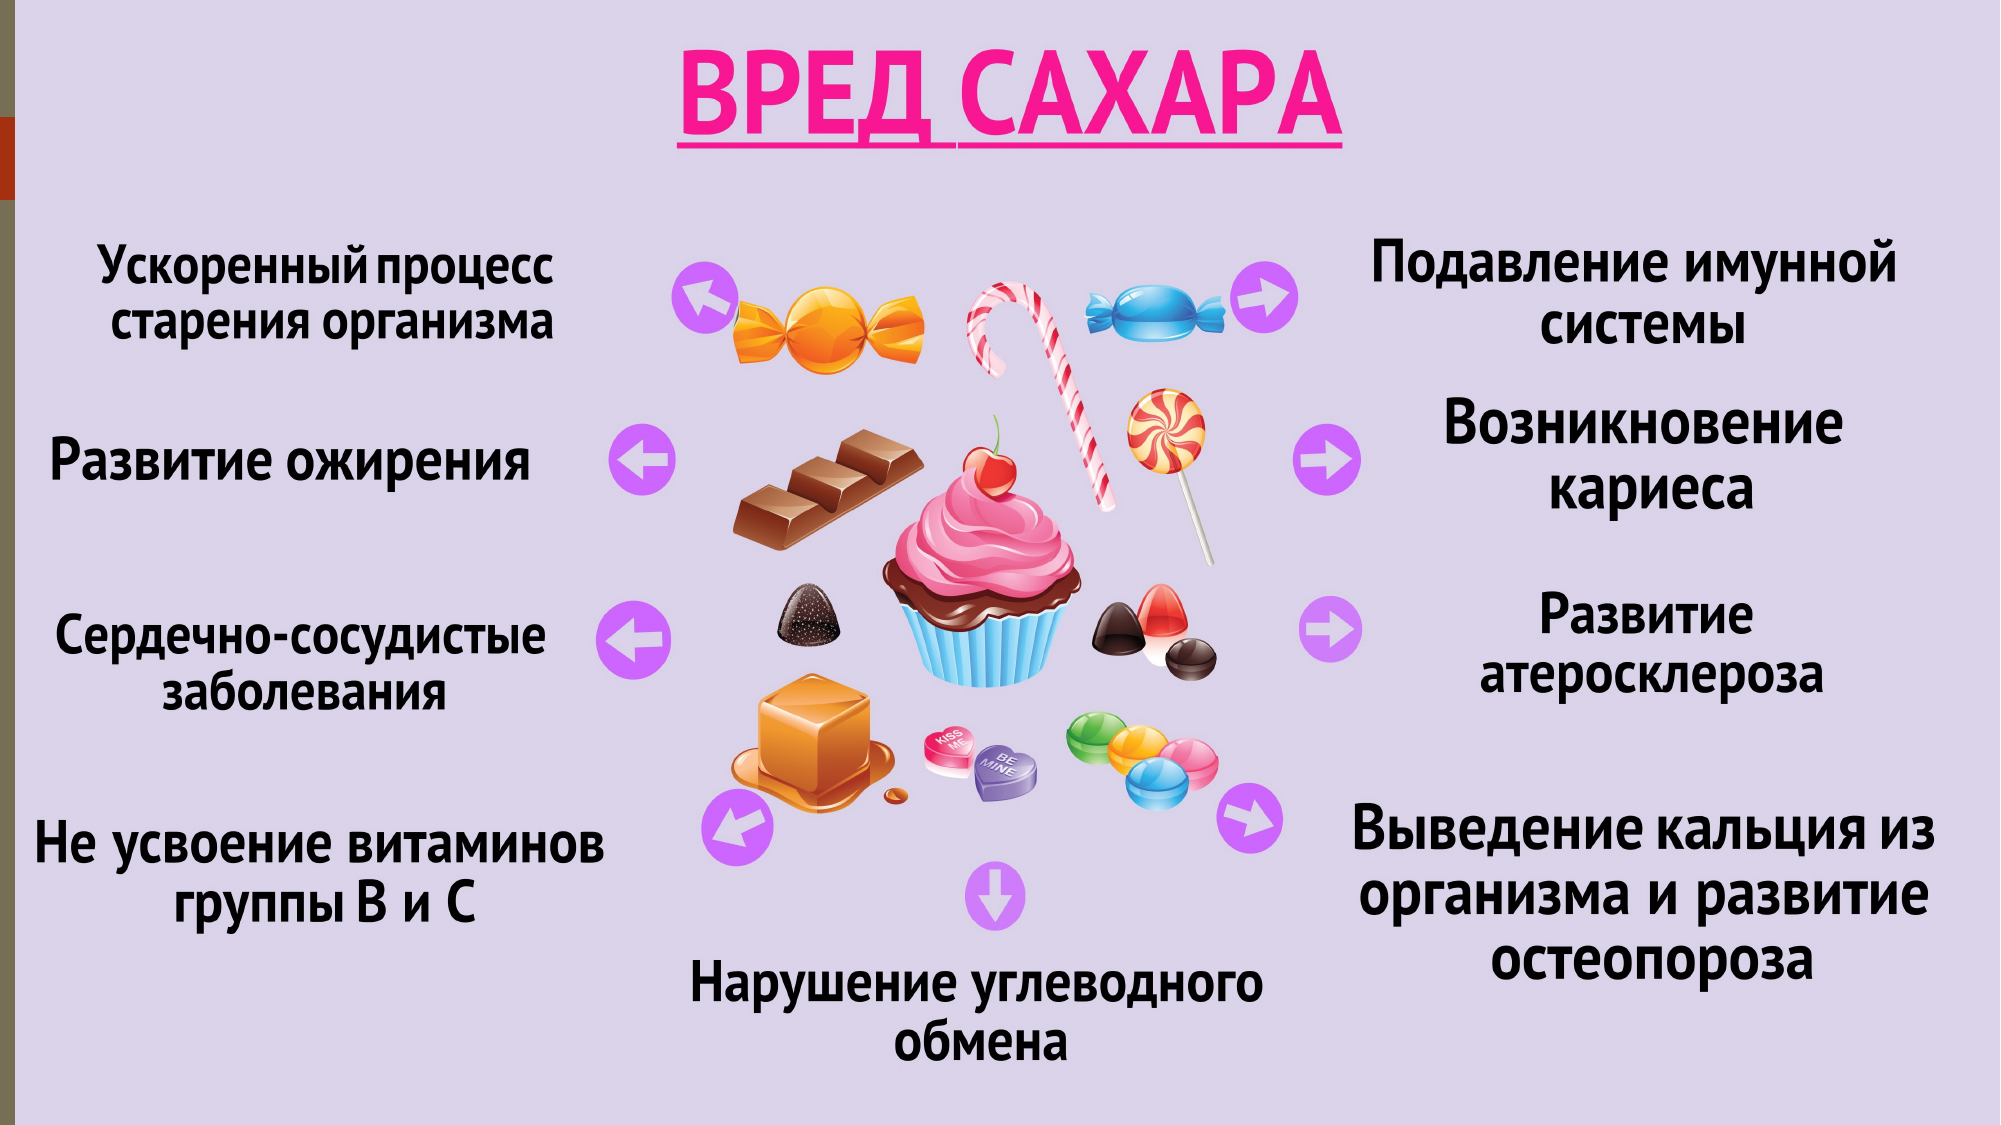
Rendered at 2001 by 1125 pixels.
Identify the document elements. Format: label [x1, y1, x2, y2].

list [15, 0, 2000, 1125]
